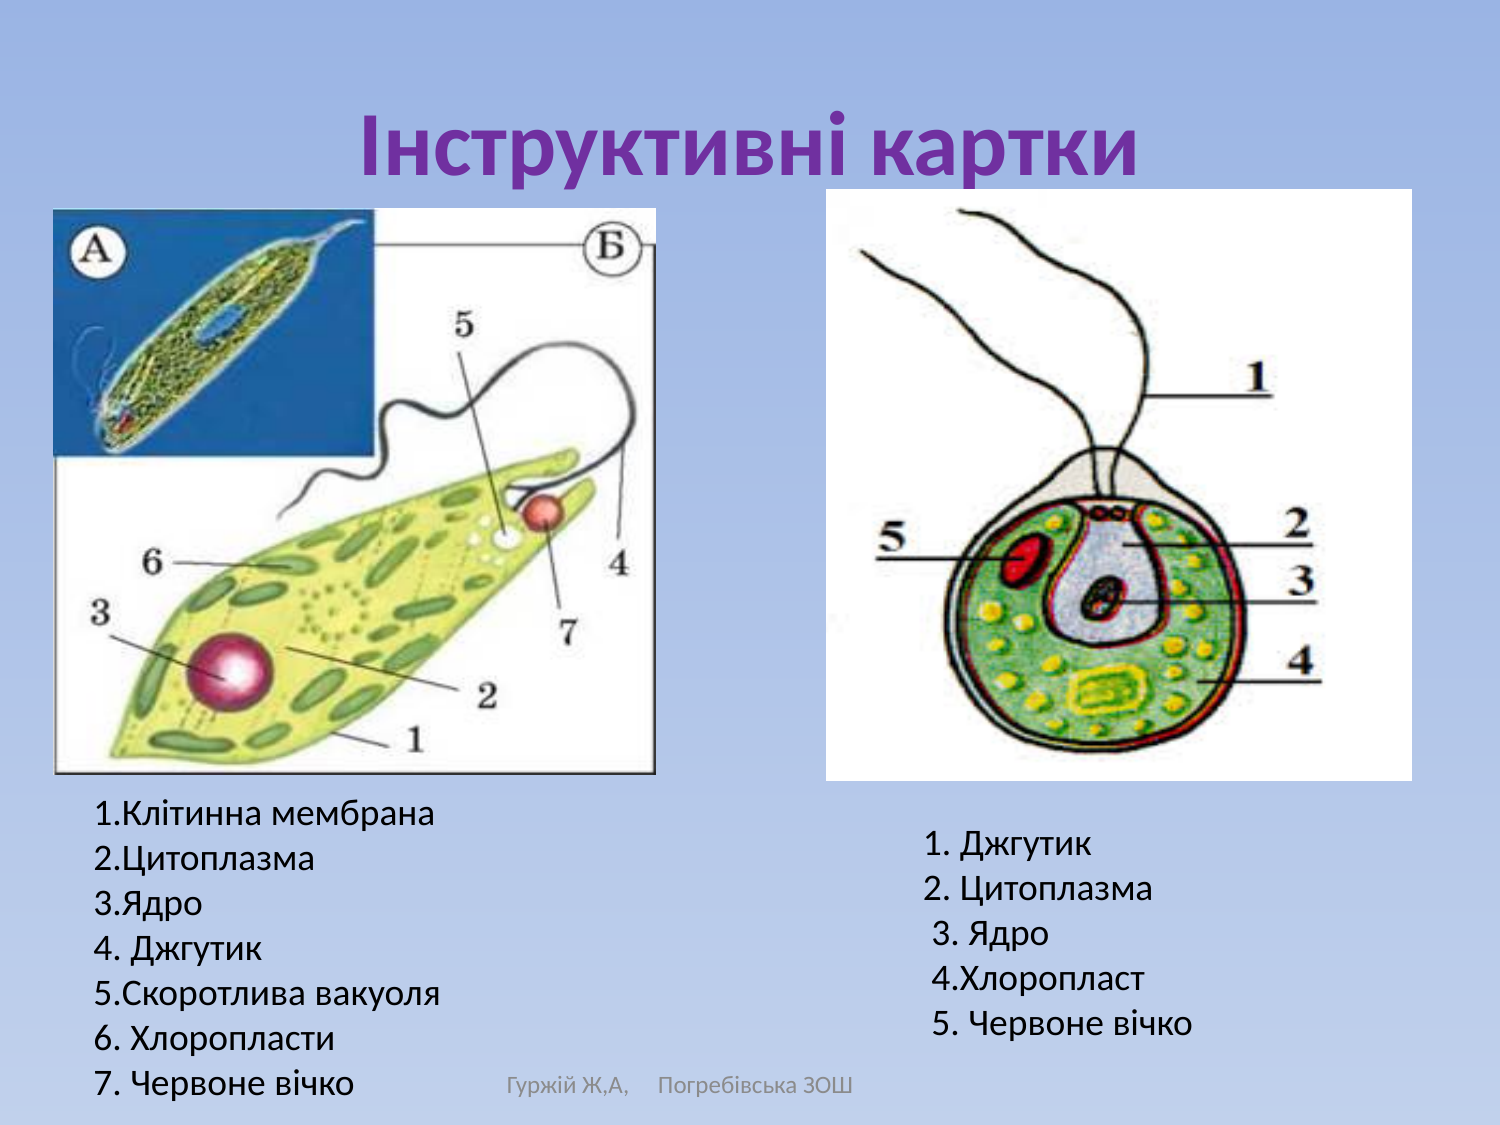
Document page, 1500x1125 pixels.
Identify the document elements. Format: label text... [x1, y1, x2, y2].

text_box 1.Клітинна мембрана 2.Цитоплазма 3.Ядро 4. Джгутик 5.Скоротлива вакуоля 6. Хлоропласти 7. Червоне вічко [78, 784, 456, 1110]
footer Гуржій Ж,А, Погребівська ЗОШ [442, 1053, 918, 1114]
picture [826, 189, 1412, 781]
title Інструктивні картки [75, 45, 1425, 233]
text_box 1. Джгутик 2. Цитоплазма 3. Ядро 4.Хлоропласт 5. Червоне вічко [882, 810, 1260, 1051]
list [52, 207, 656, 776]
